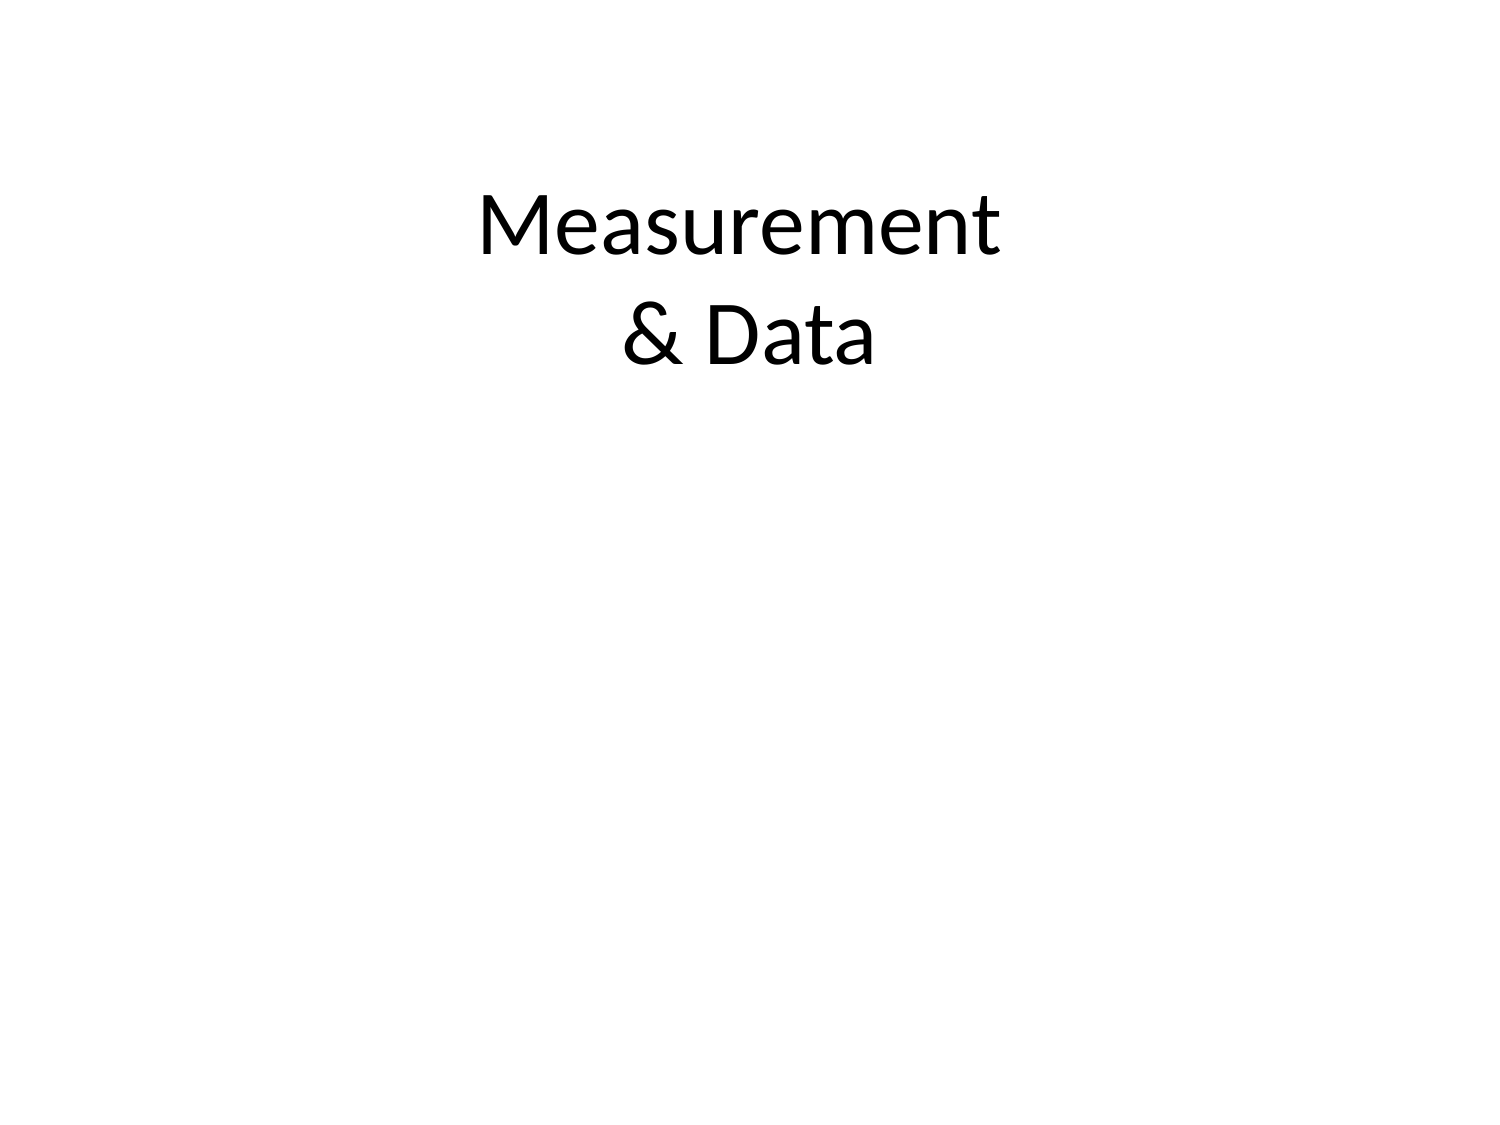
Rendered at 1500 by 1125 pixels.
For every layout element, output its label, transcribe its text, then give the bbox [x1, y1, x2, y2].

title Measurement & Data [75, 45, 1425, 500]
